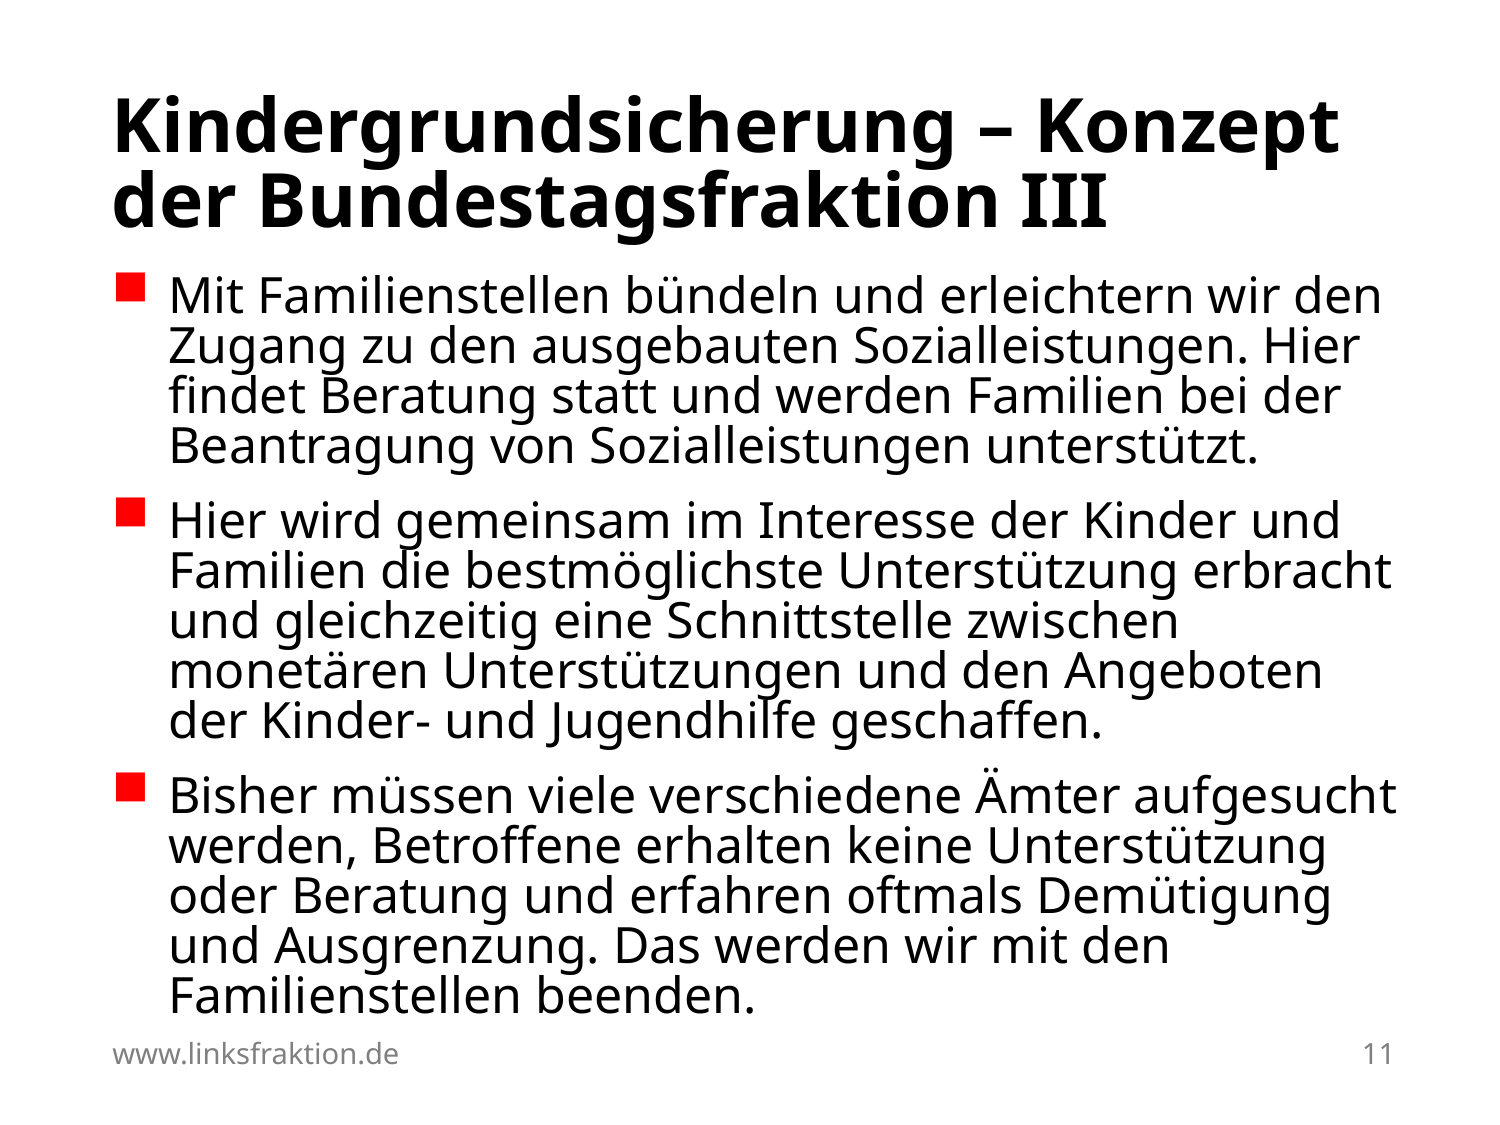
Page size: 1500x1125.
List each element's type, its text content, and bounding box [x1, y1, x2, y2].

list Mit Familienstellen bündeln und erleichtern wir den Zugang zu den ausgebauten Sozialleistungen. Hier findet Beratung statt und werden Familien bei der Beantragung von Sozialleistungen unterstützt. Hier wird gemeinsam im Interesse der Kinder und Familien die bestmöglichste Unterstützung erbracht und gleichzeitig eine Schnittstelle zwischen monetären Unterstützungen und den Angeboten der Kinder- und Jugendhilfe geschaffen. Bisher müssen viele verschiedene Ämter aufgesucht werden, Betroffene erhalten keine Unterstützung oder Beratung und erfahren oftmals Demütigung und Ausgrenzung. Das werden wir mit den Familienstellen beenden. [111, 272, 1400, 977]
footer www.linksfraktion.de [111, 1015, 588, 1095]
title Kindergrundsicherung – Konzept der Bundestagsfraktion III [111, 91, 1400, 244]
slide_number 11 [1045, 1015, 1396, 1095]
